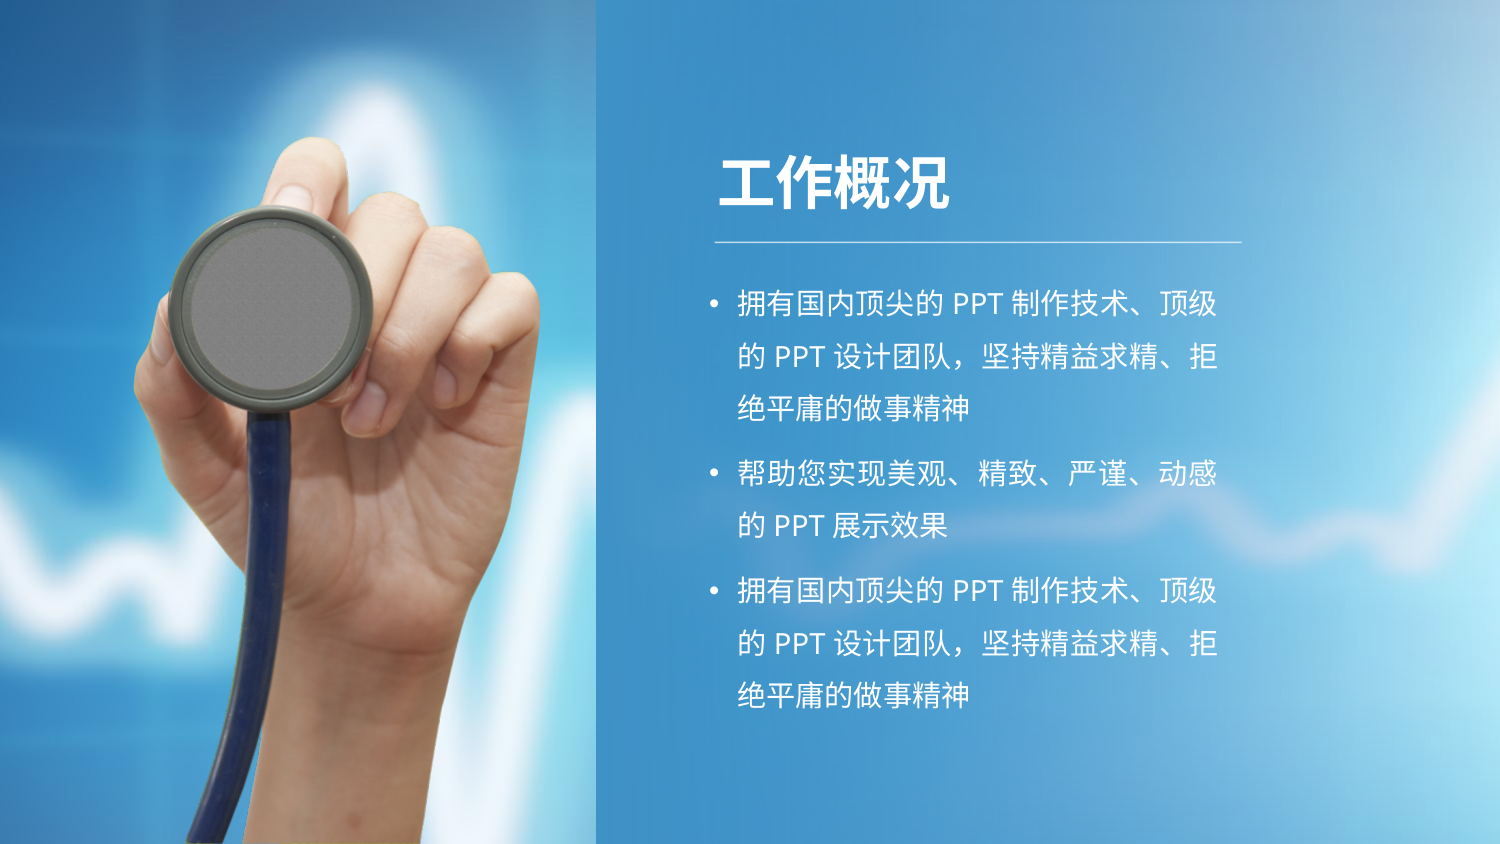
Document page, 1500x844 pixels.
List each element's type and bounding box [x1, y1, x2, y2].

picture [0, 0, 1500, 844]
text_box [693, 138, 1242, 726]
